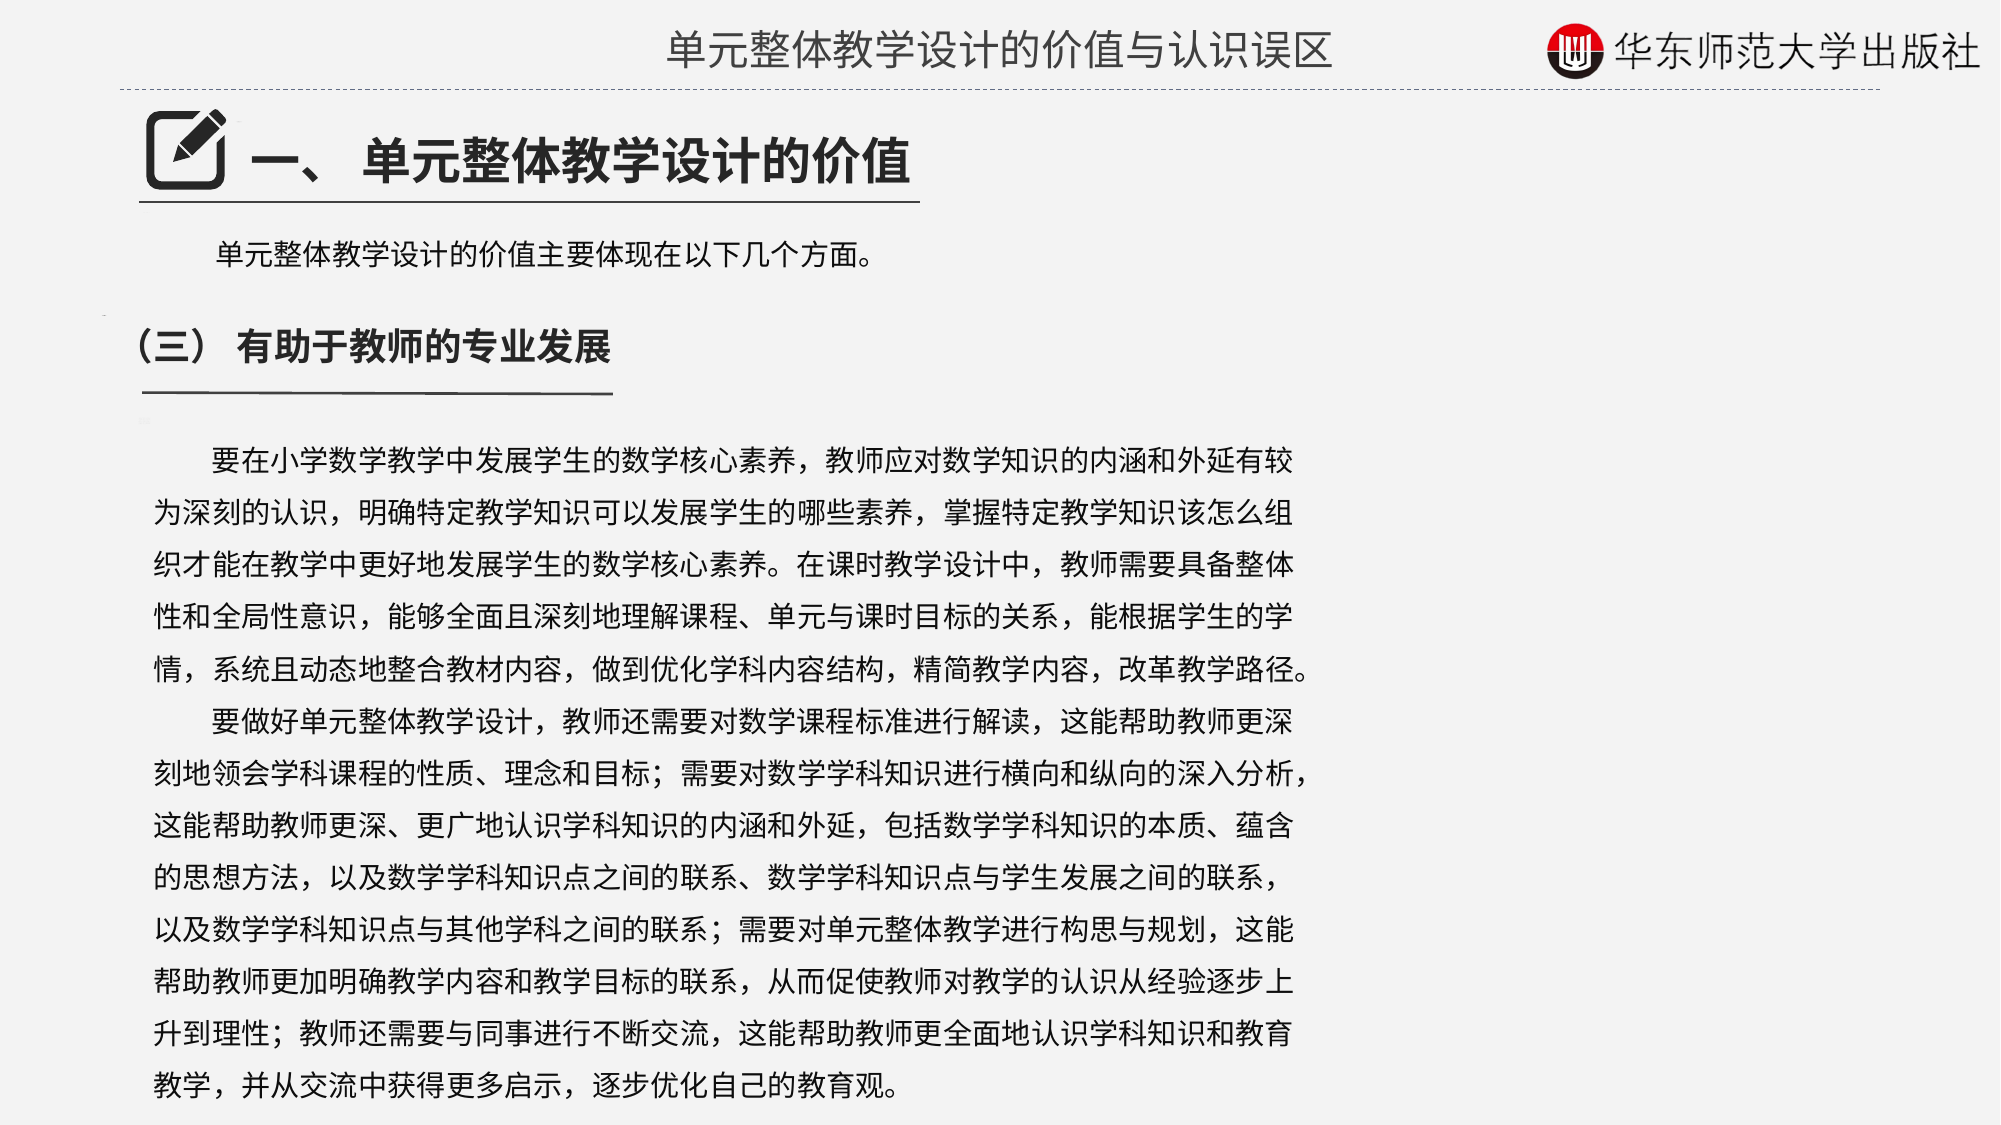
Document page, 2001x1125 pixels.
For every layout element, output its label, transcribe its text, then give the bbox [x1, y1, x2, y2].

text_box 要在小学数学教学中发展学生的数学核心素养，教师应对数学知识的内涵和外延有较为深刻的认识，明确特定教学知识可以发展学生的哪些素养，掌握特定教学知识该怎么组织才能在教学中更好地发展学生的数学核心素养。在课时教学设计中，教师需要具备整体性和全局性意识，能够全面且深刻地理解课程、单元与课时目标的关系，能根据学生的学情，系统且动态地整合教材内容，做到优化学科内容结构，精简教学内容，改革教学路径。 要做好单元整体教学设计，教师还需要对数学课程标准进行解读，这能帮助教师更深刻地领会学科课程的性质、理念和目标；需要对数学学科知识进行横向和纵向的深入分析，这能帮助教师更深、更广地认识学科知识的内涵和外延，包括数学学科知识的本质、蕴含的思想方法，以及数学学科知识点之间的联系、数学学科知识点与学生发展之间的联系，以及数学学科知识点与其他学科之间的联系；需要对单元整体教学进行构思与规划，这能帮助教师更加明确教学内容和教学目标的联系，从而促使教师对教学的认识从经验逐步上升到理性；教师还需要与同事进行不断交流，这能帮助教师更全面地认识学科知识和教育教学，并从交流中获得更多启示，逐步优化自己的教育观。 [138, 417, 1320, 1110]
text_box [208, 109, 227, 127]
text_box 单元整体教学设计的价值与认识误区 [619, 23, 1381, 74]
text_box [146, 111, 225, 190]
text_box （三） 有助于教师的专业发展 [101, 315, 948, 376]
text_box 一、 单元整体教学设计的价值 [235, 121, 1255, 197]
text_box 单元整体教学设计的价值主要体现在以下几个方面。 [142, 212, 1320, 279]
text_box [1536, 13, 1989, 83]
